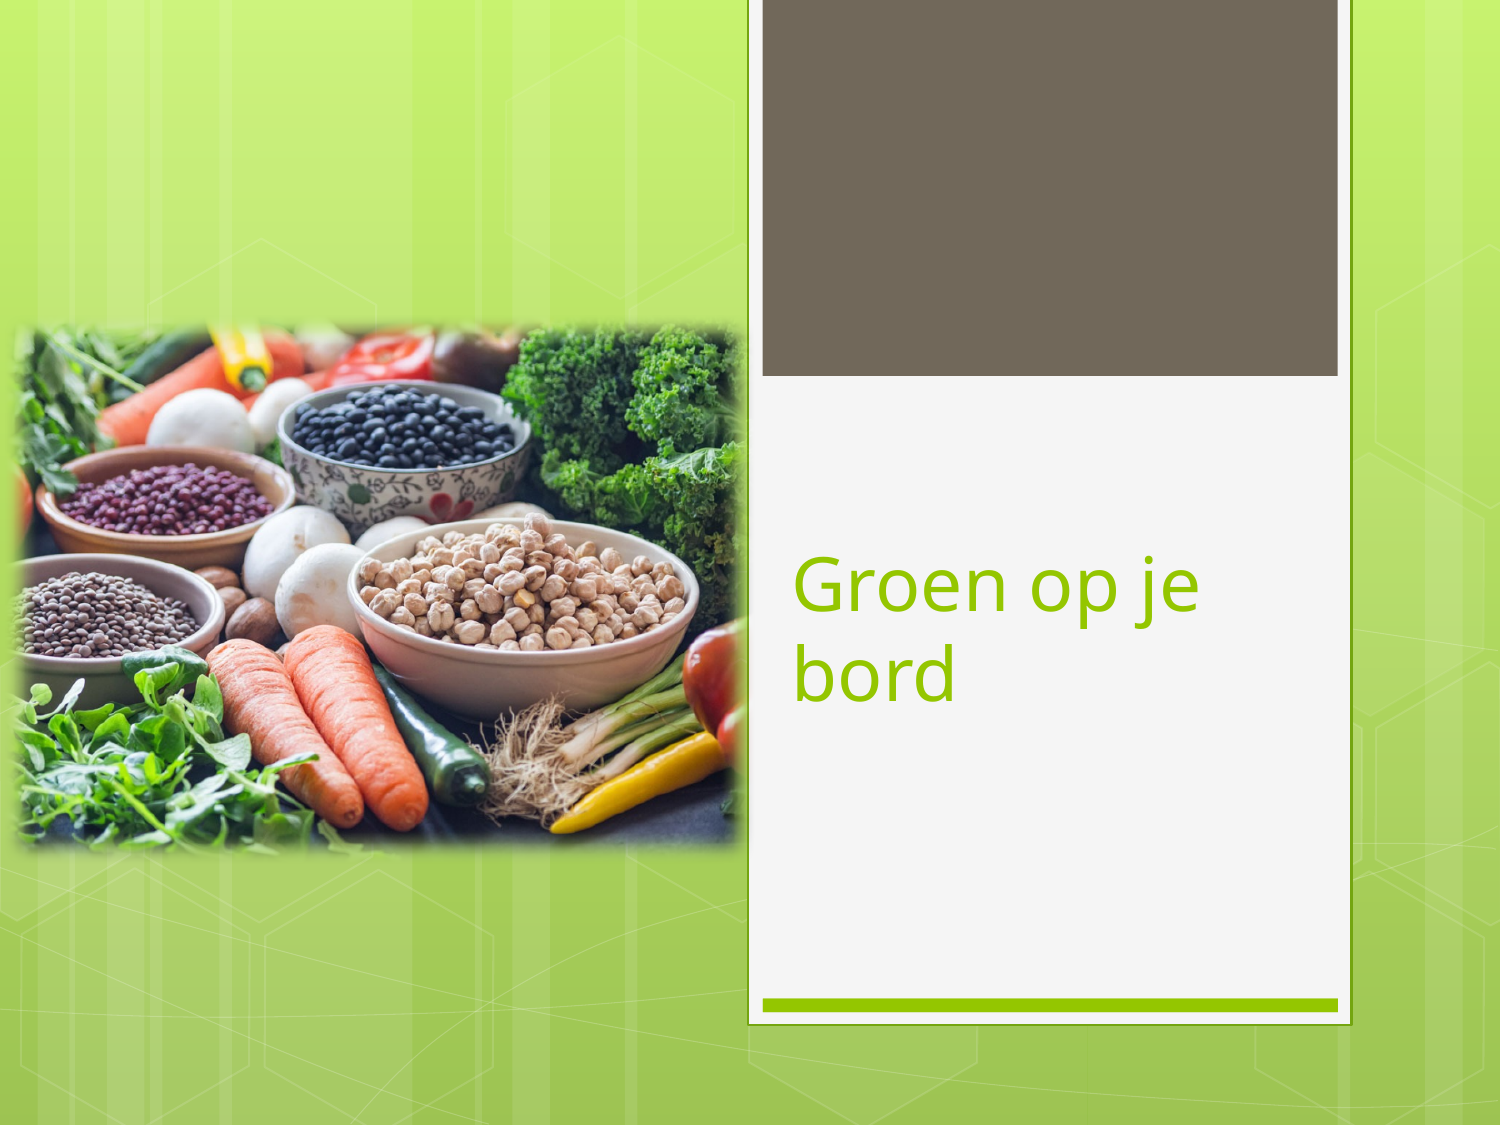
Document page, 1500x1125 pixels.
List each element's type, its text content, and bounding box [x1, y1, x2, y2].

picture [3, 314, 755, 864]
title Groen op je bord [776, 444, 1320, 724]
